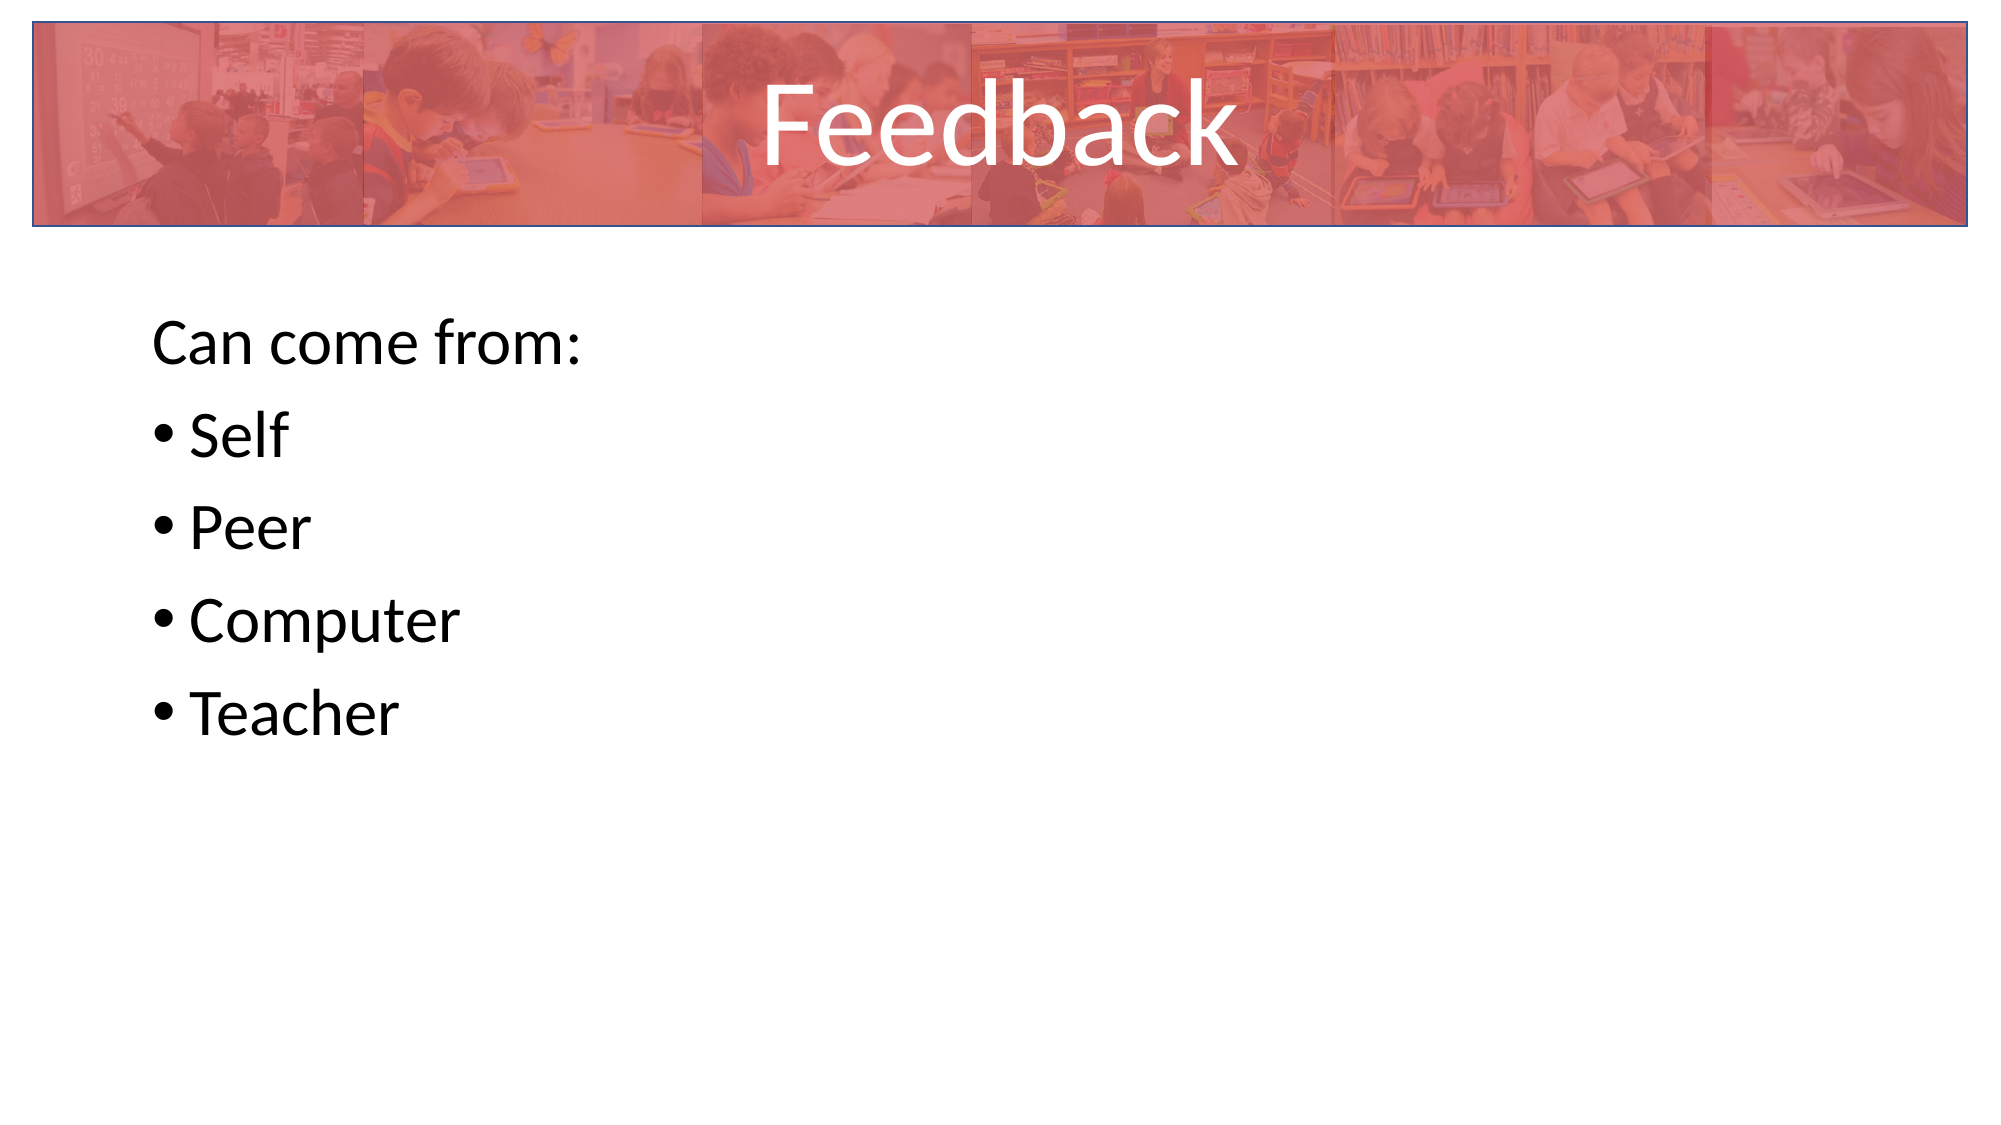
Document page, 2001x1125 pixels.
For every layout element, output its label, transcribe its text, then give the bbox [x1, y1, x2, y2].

list Can come from: Self Peer Computer Teacher [137, 299, 1863, 1014]
title Feedback [137, 24, 1863, 225]
